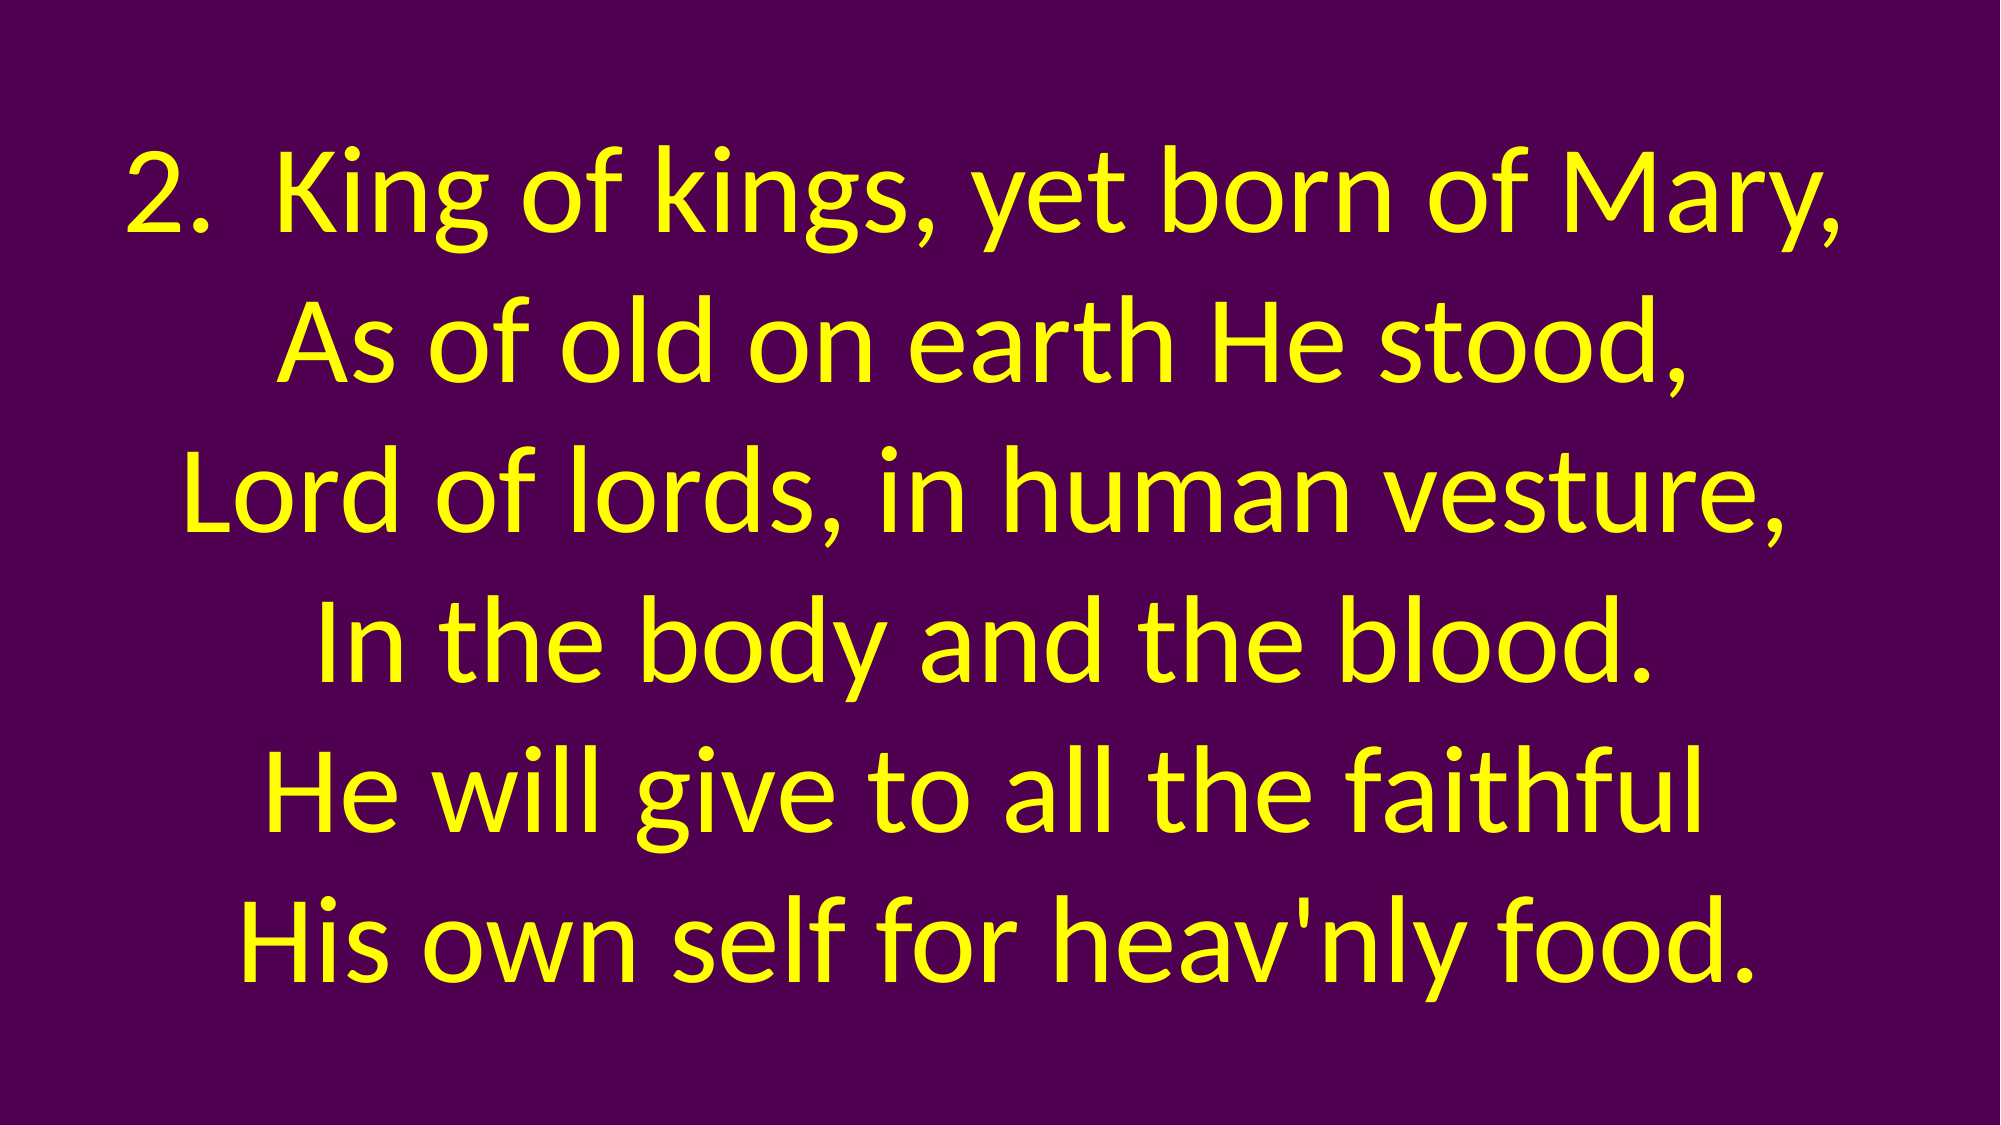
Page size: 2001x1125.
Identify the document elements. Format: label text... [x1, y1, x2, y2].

text_box King of kings, yet born of Mary, As of old on earth He stood, Lord of lords, in human vesture, In the body and the blood. He will give to all the faithful His own self for heav'nly food. [0, 100, 2000, 1016]
